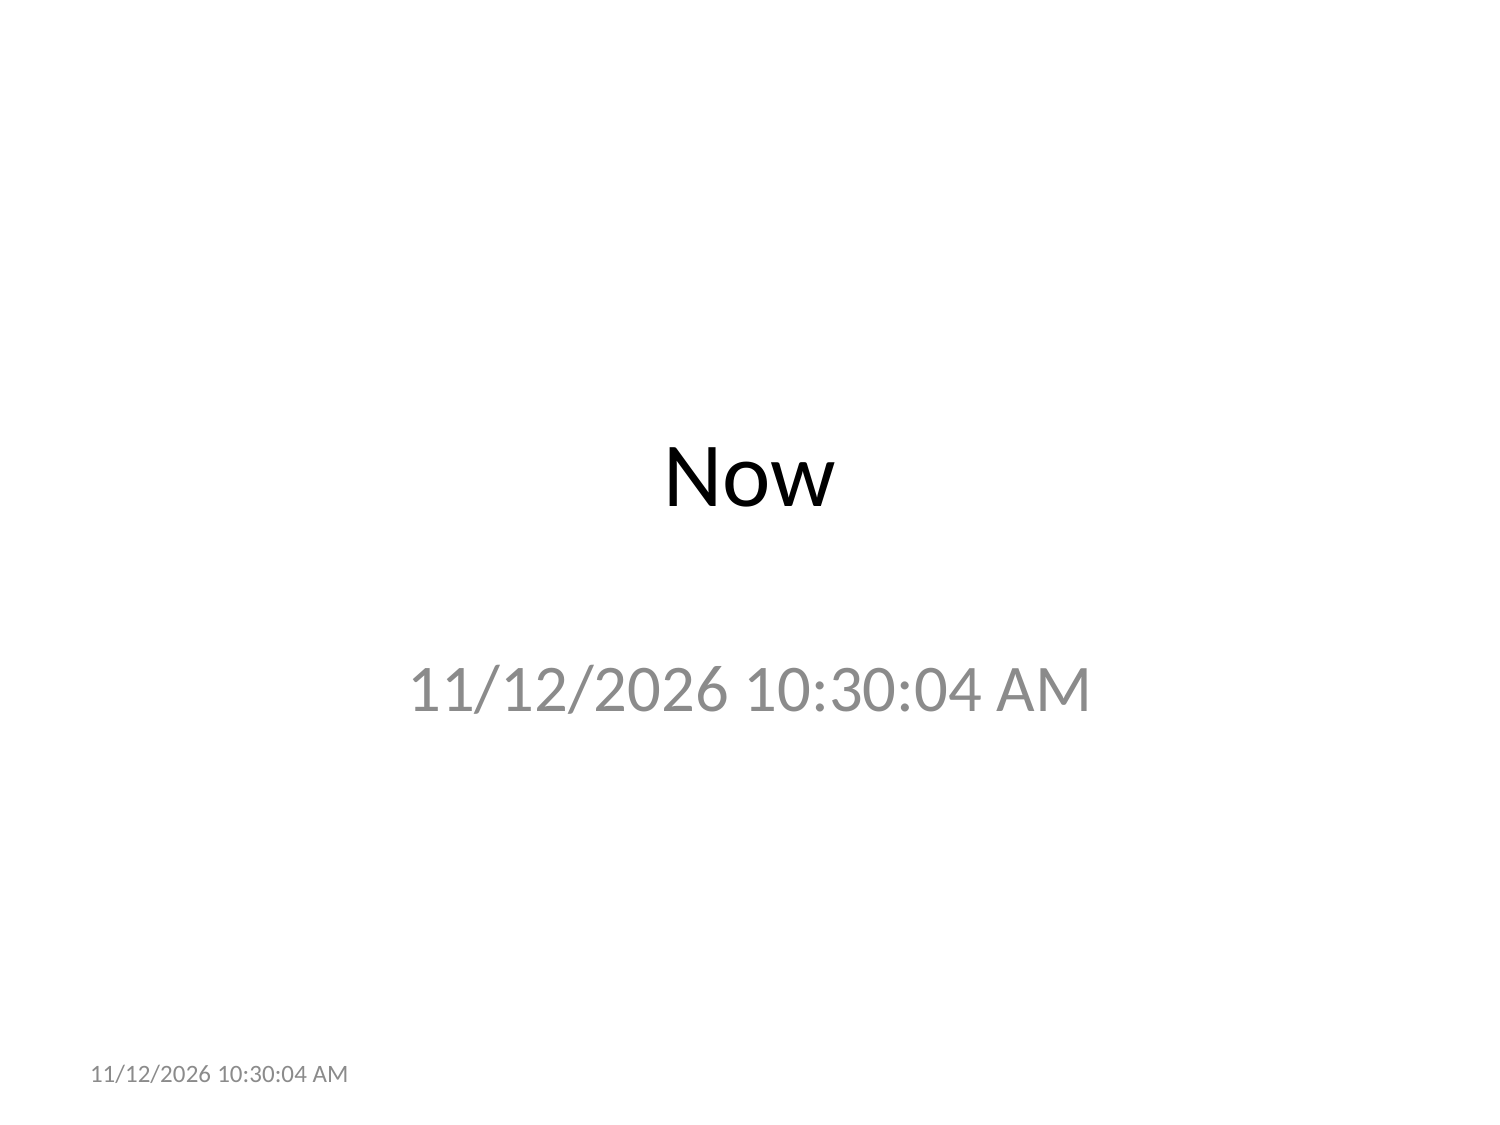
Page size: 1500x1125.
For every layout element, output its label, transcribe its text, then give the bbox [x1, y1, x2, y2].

title Now [112, 349, 1388, 591]
subtitle 2011-12-19 10:20:04 AM [225, 637, 1275, 925]
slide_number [75, 1042, 425, 1103]
